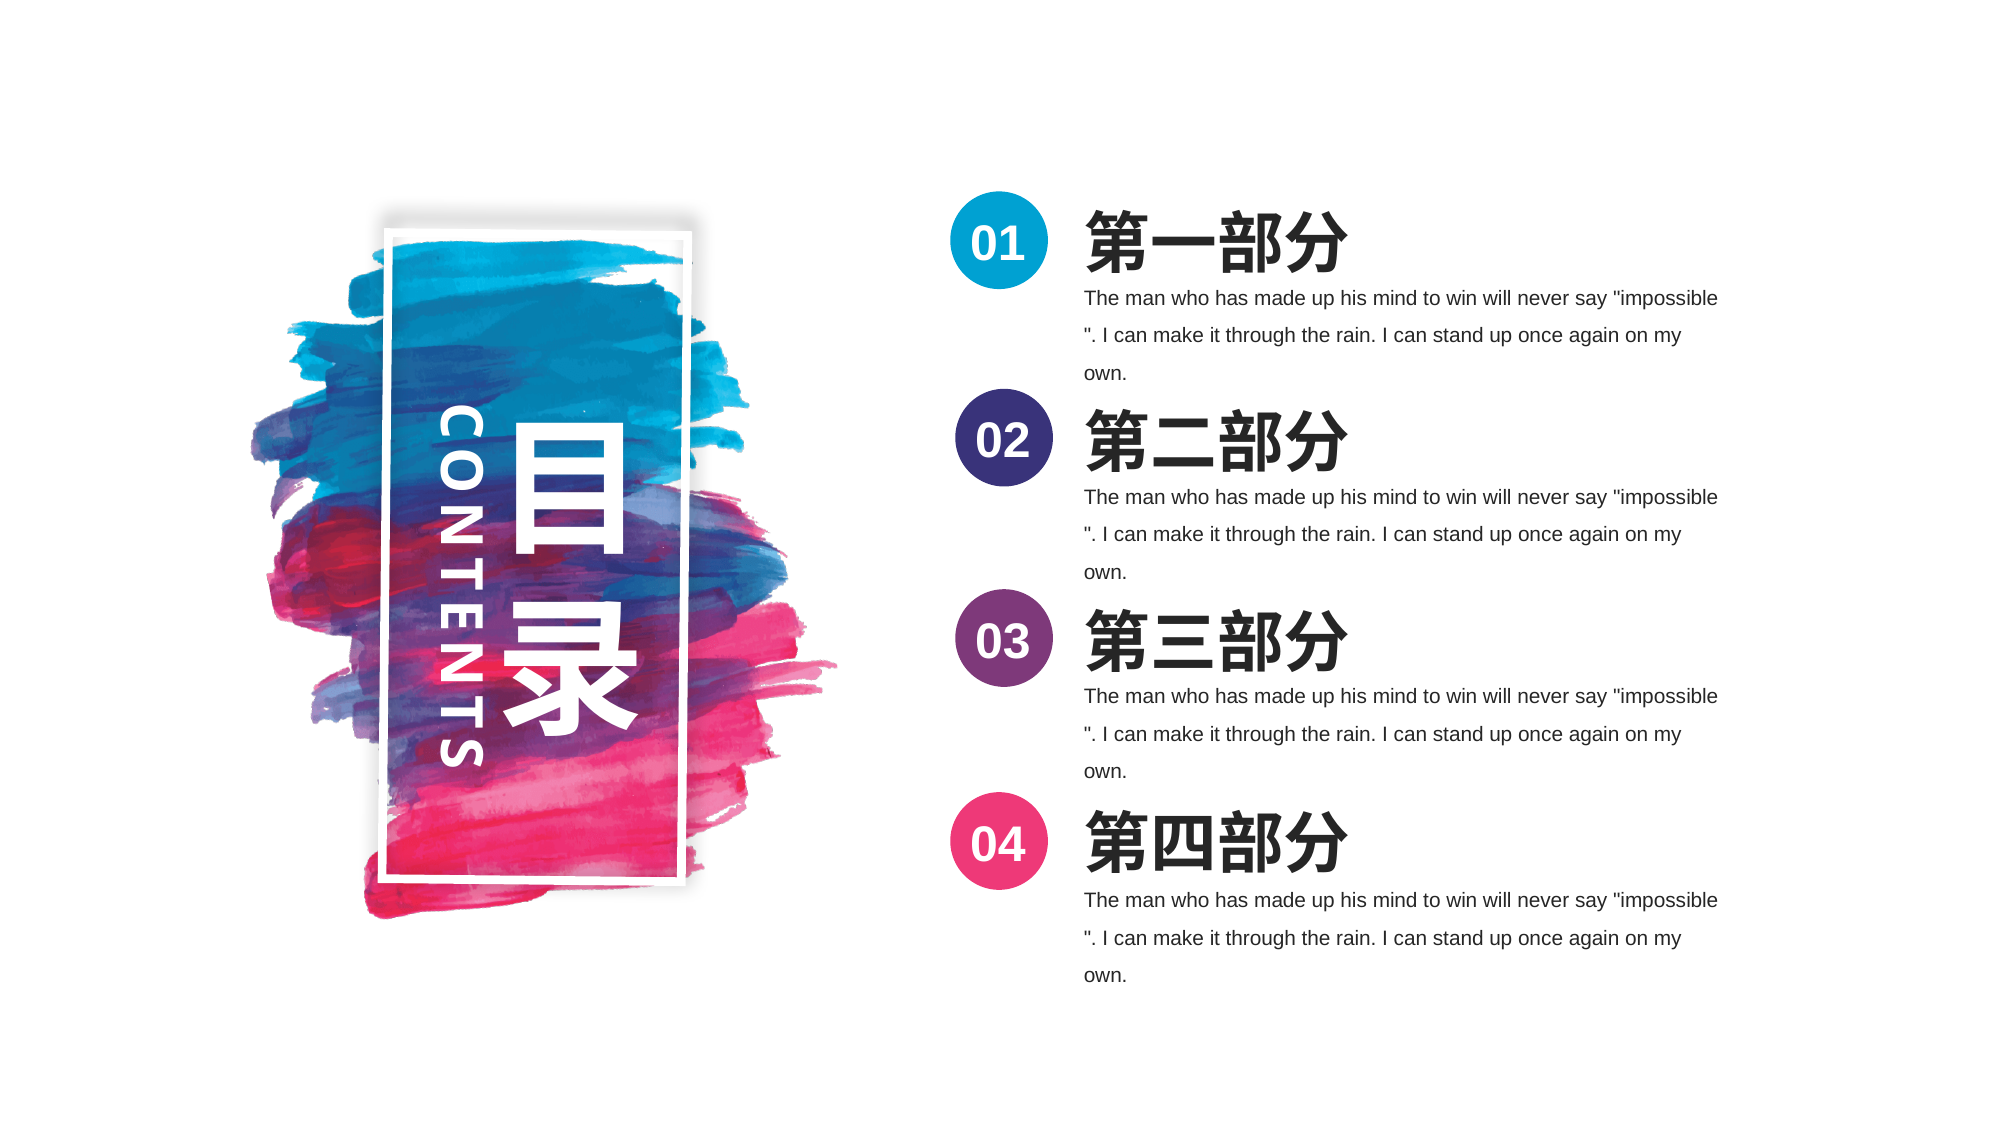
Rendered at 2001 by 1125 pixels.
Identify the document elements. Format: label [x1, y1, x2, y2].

text_box [1068, 376, 1737, 551]
text_box [1068, 576, 1737, 751]
text_box [1068, 177, 1737, 352]
text_box [1068, 777, 1737, 955]
picture [206, 176, 873, 950]
text_box [955, 589, 1054, 687]
text_box [950, 191, 1049, 290]
text_box [950, 792, 1049, 890]
text_box [955, 388, 1054, 487]
